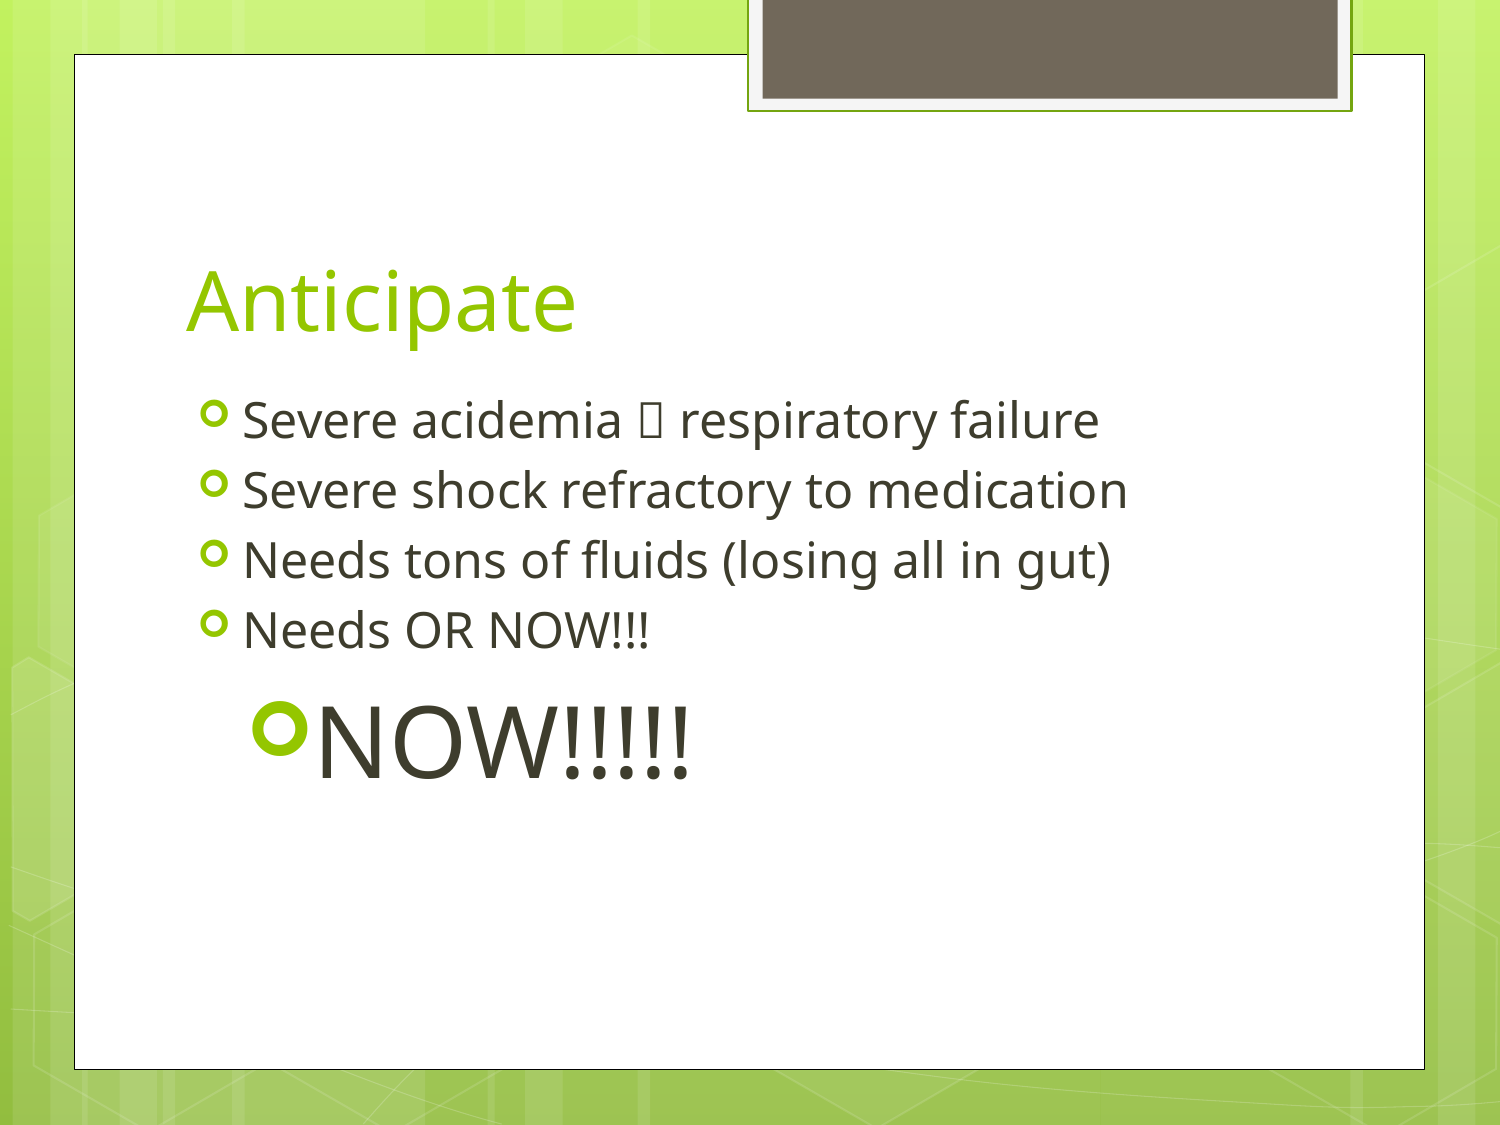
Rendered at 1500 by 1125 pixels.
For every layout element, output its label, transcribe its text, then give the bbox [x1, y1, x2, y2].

list Severe acidemia  respiratory failure Severe shock refractory to medication Needs tons of fluids (losing all in gut) Needs OR NOW!!! NOW!!!!! [171, 381, 1283, 957]
title Anticipate [171, 168, 1324, 357]
